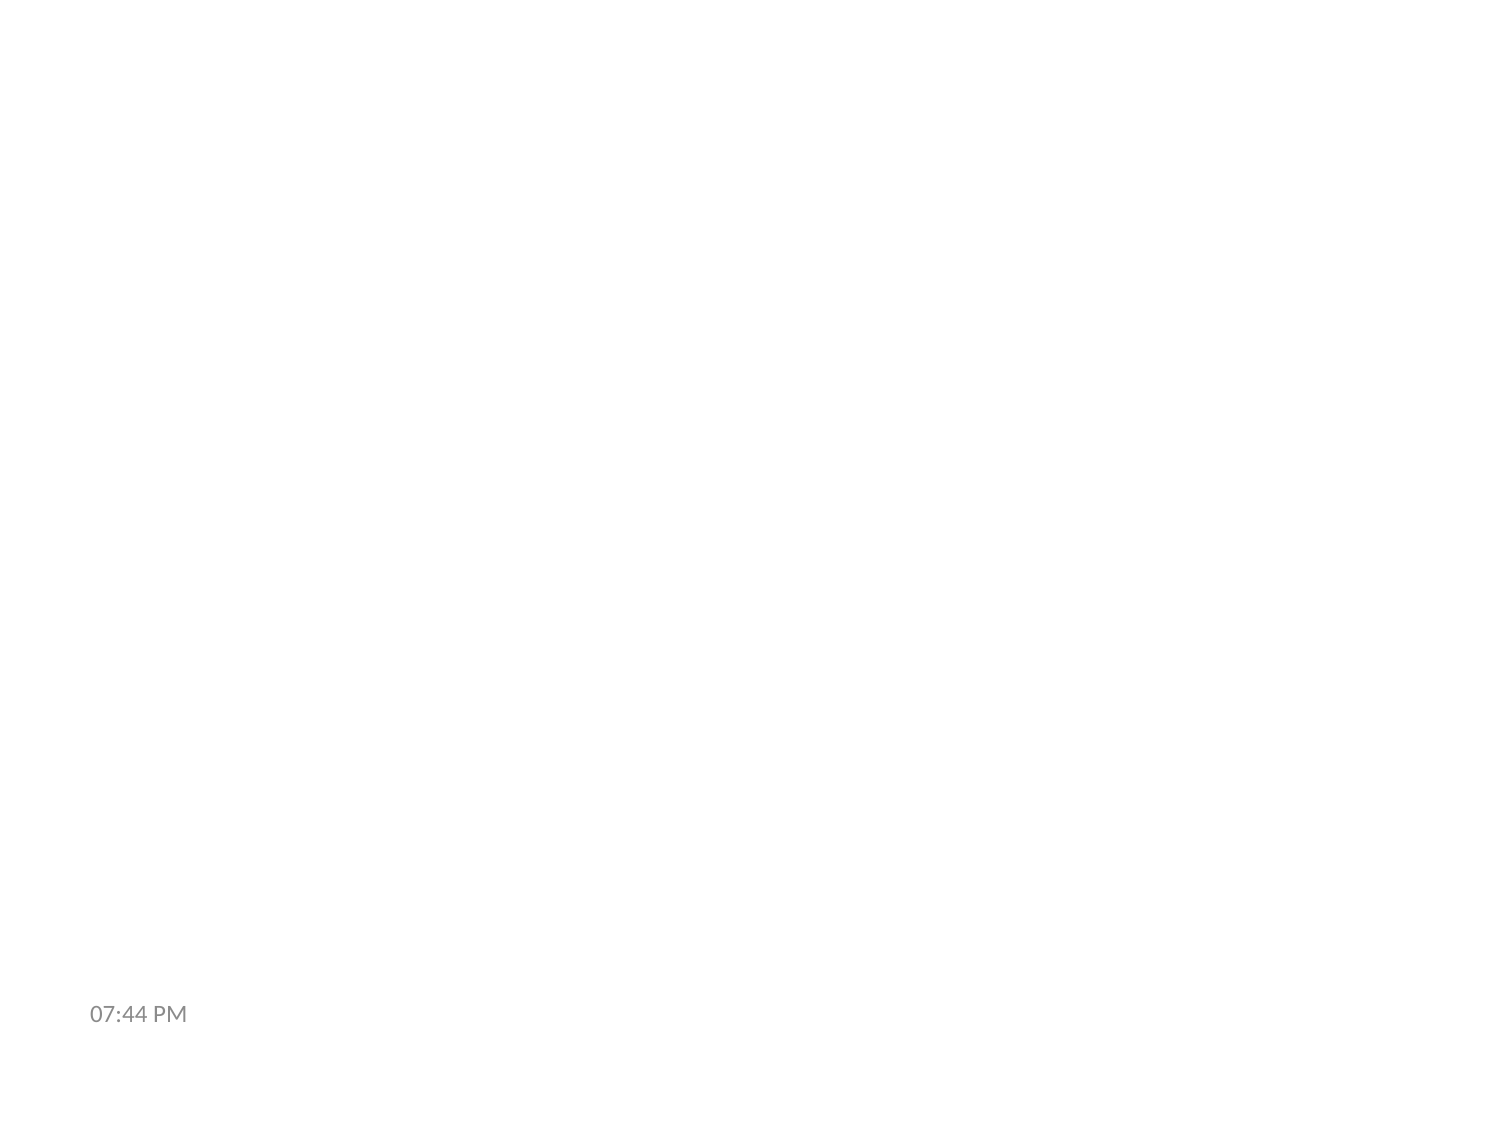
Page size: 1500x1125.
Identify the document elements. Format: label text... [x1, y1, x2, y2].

text_box 3:35 PM [75, 982, 425, 1043]
